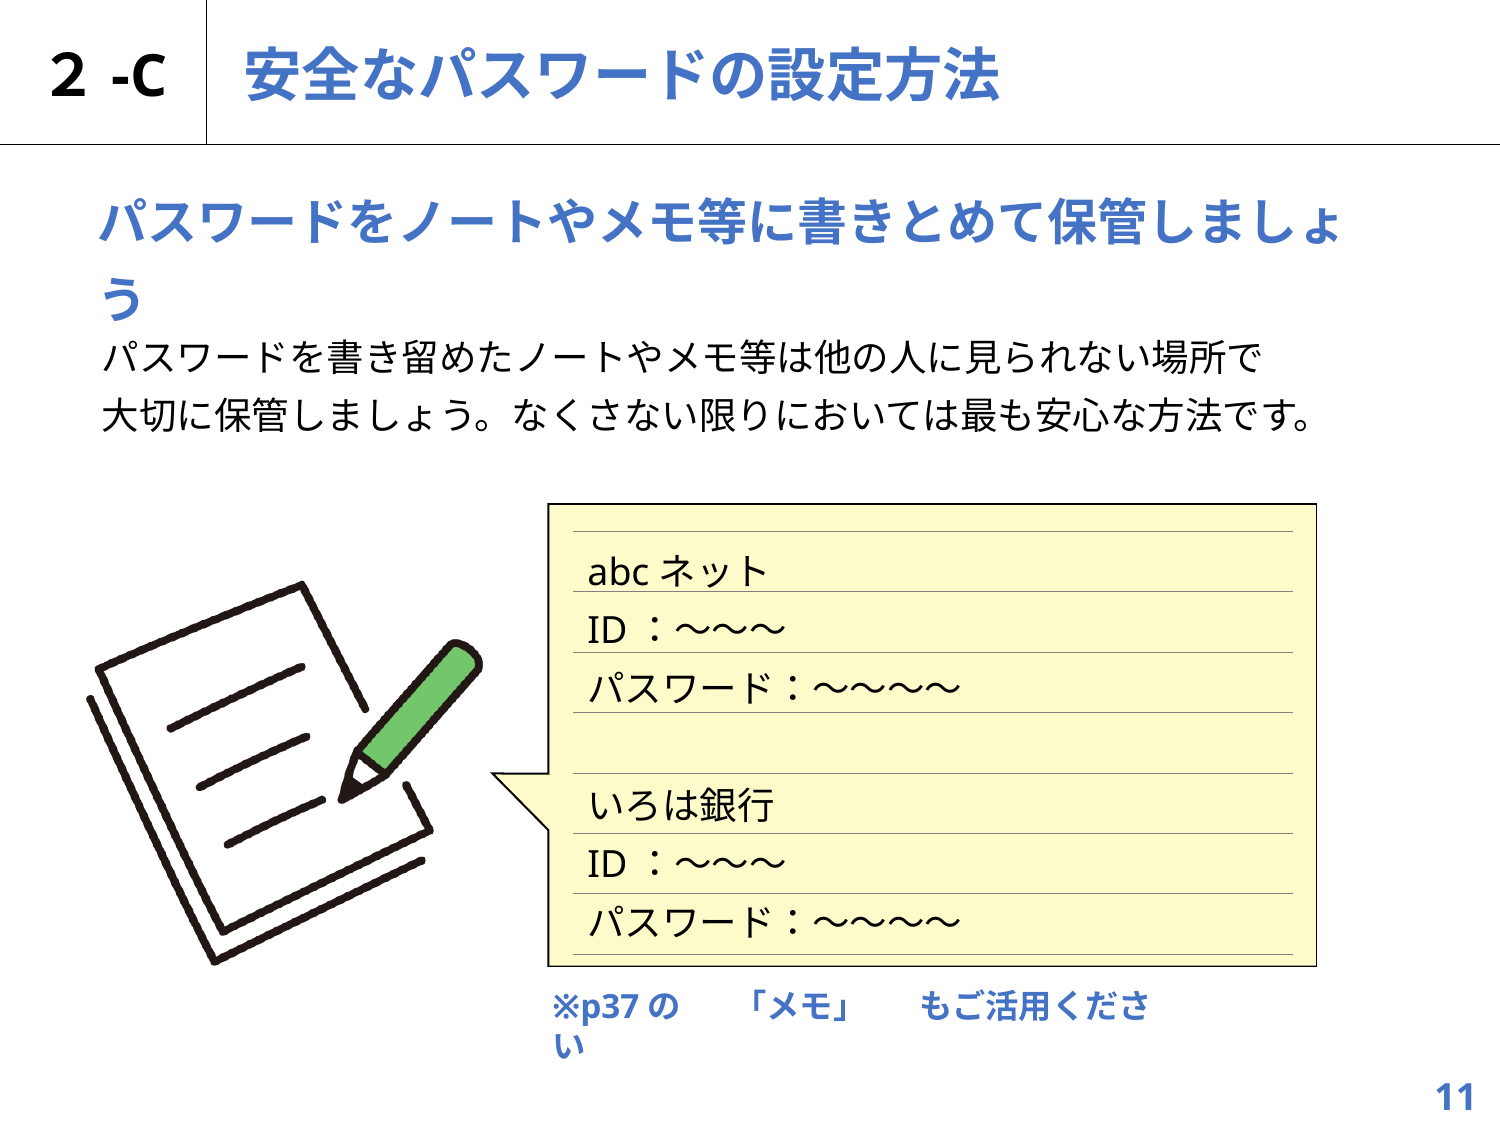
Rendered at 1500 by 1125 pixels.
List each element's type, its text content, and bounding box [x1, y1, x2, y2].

text_box ２-C [0, 0, 207, 147]
picture [86, 580, 483, 966]
text_box パスワードをノートやメモ等に書きとめて保管しましょう [82, 165, 1377, 307]
text_box ※p37の 「メモ」 もご活用ください [537, 977, 1188, 1073]
text_box パスワードを書き留めたノートやメモ等は他の人に見られない場所で 大切に保管しましょう。なくさない限りにおいては最も安心な方法です。 [86, 313, 1363, 445]
picture [489, 503, 1317, 967]
title 安全なパスワードの設定方法 [228, 0, 1472, 116]
text_box 11 [1411, 1065, 1500, 1125]
